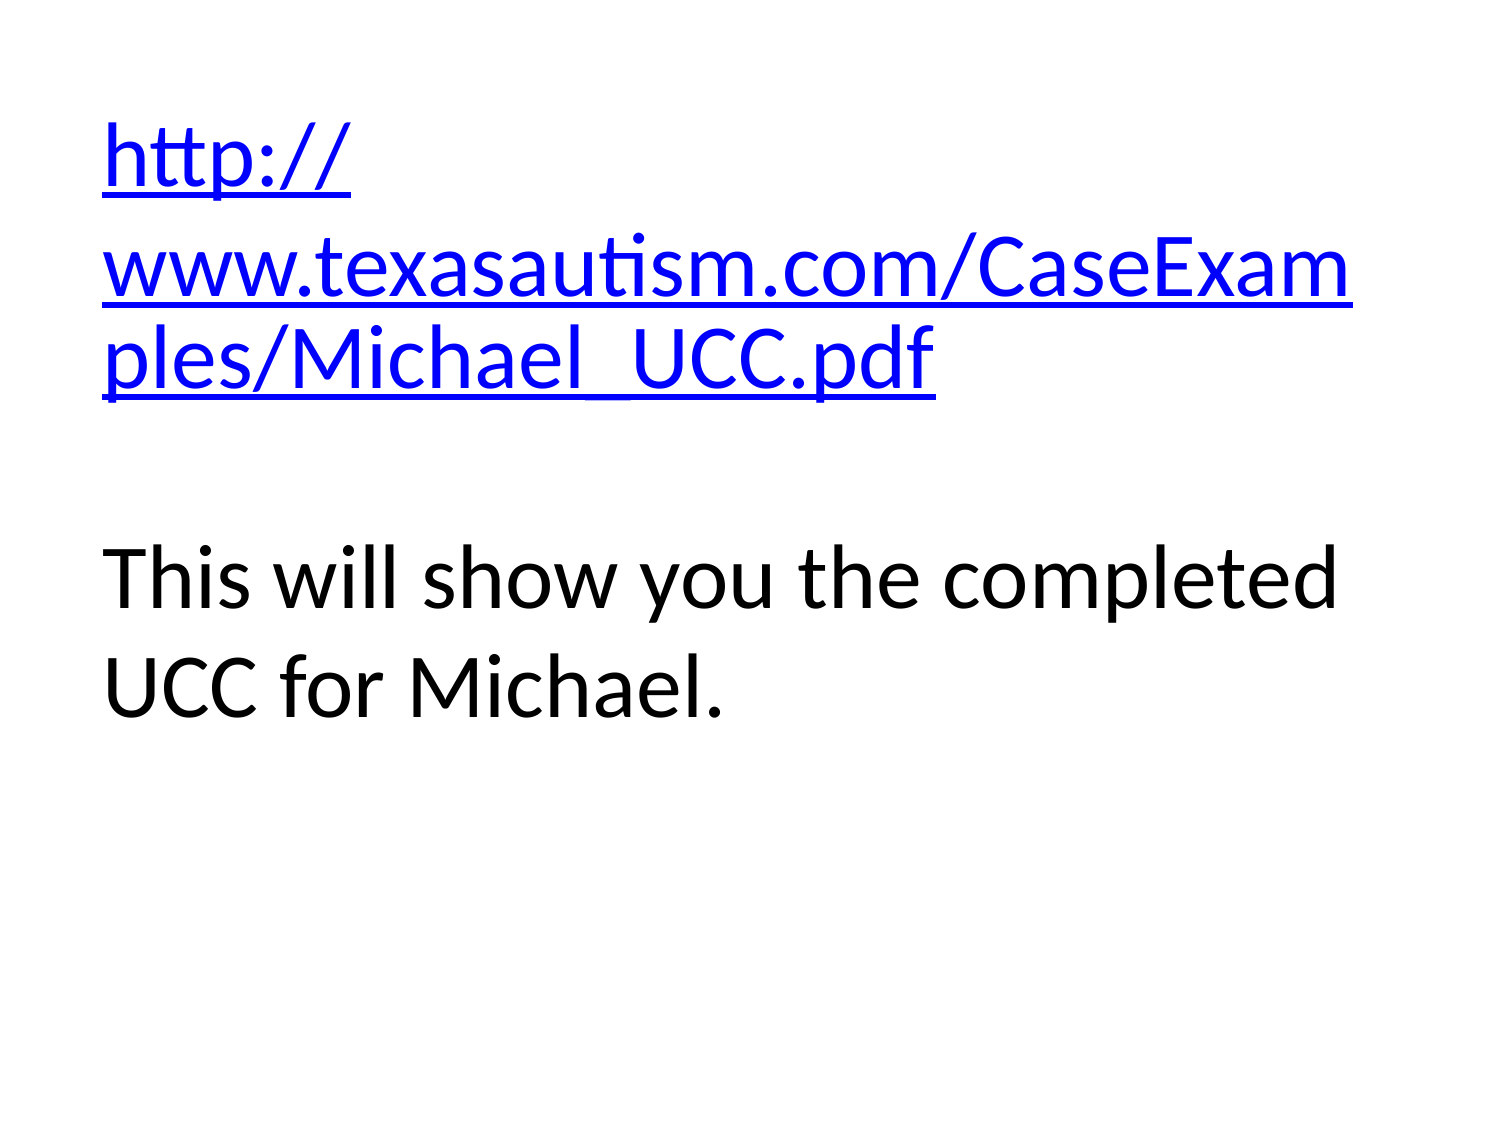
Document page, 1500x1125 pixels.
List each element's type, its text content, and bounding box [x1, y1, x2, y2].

text_box http://www.texasautism.com/CaseExamples/Michael_UCC.pdf This will show you the completed UCC for Michael. [87, 87, 1388, 652]
